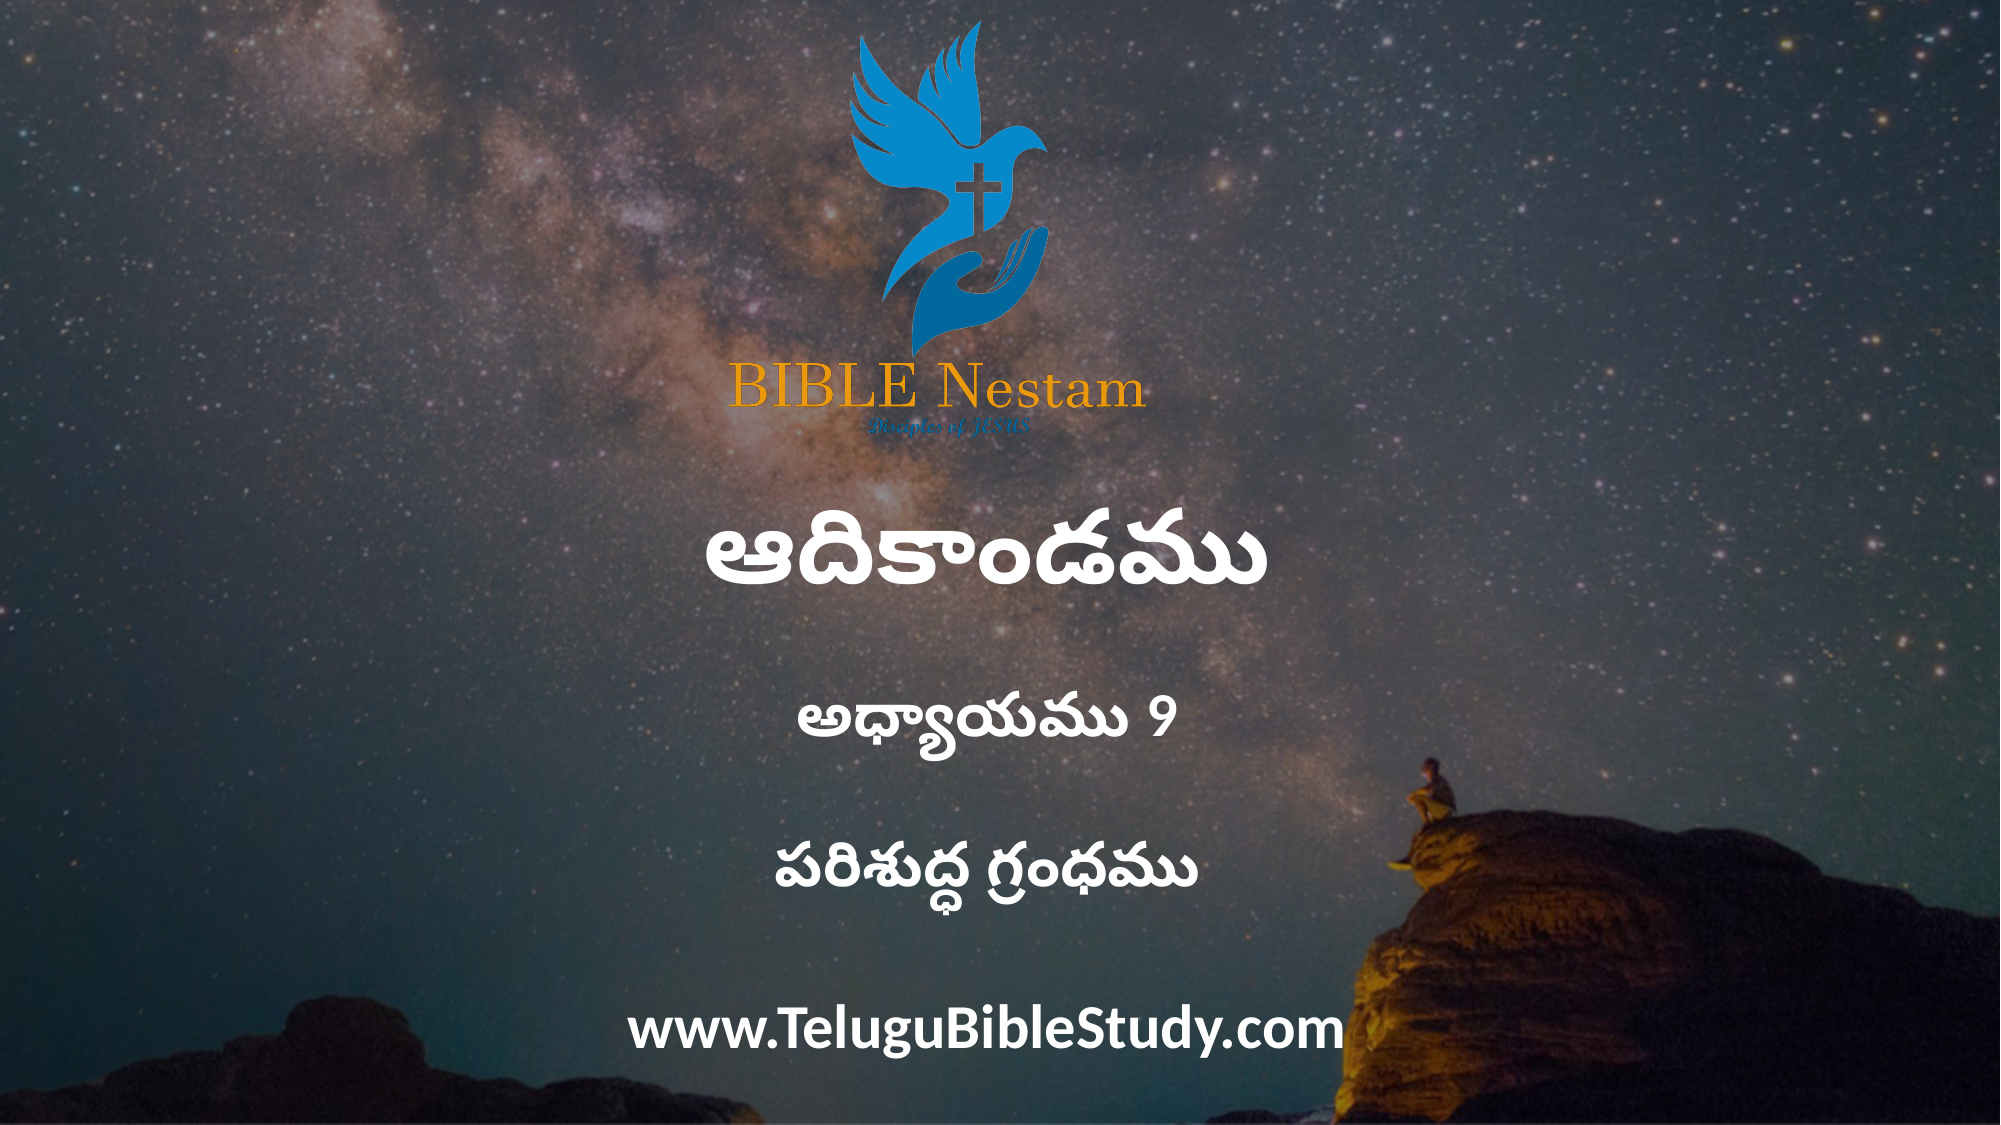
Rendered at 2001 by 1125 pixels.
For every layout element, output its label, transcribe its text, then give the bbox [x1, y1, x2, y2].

picture [0, 0, 2000, 1125]
subtitle అధ్యాయము 9 పరిశుద్ధ గ్రంధము www.TeluguBibleStudy.com [50, 666, 1925, 1084]
title ఆదికాండము [50, 437, 1925, 646]
